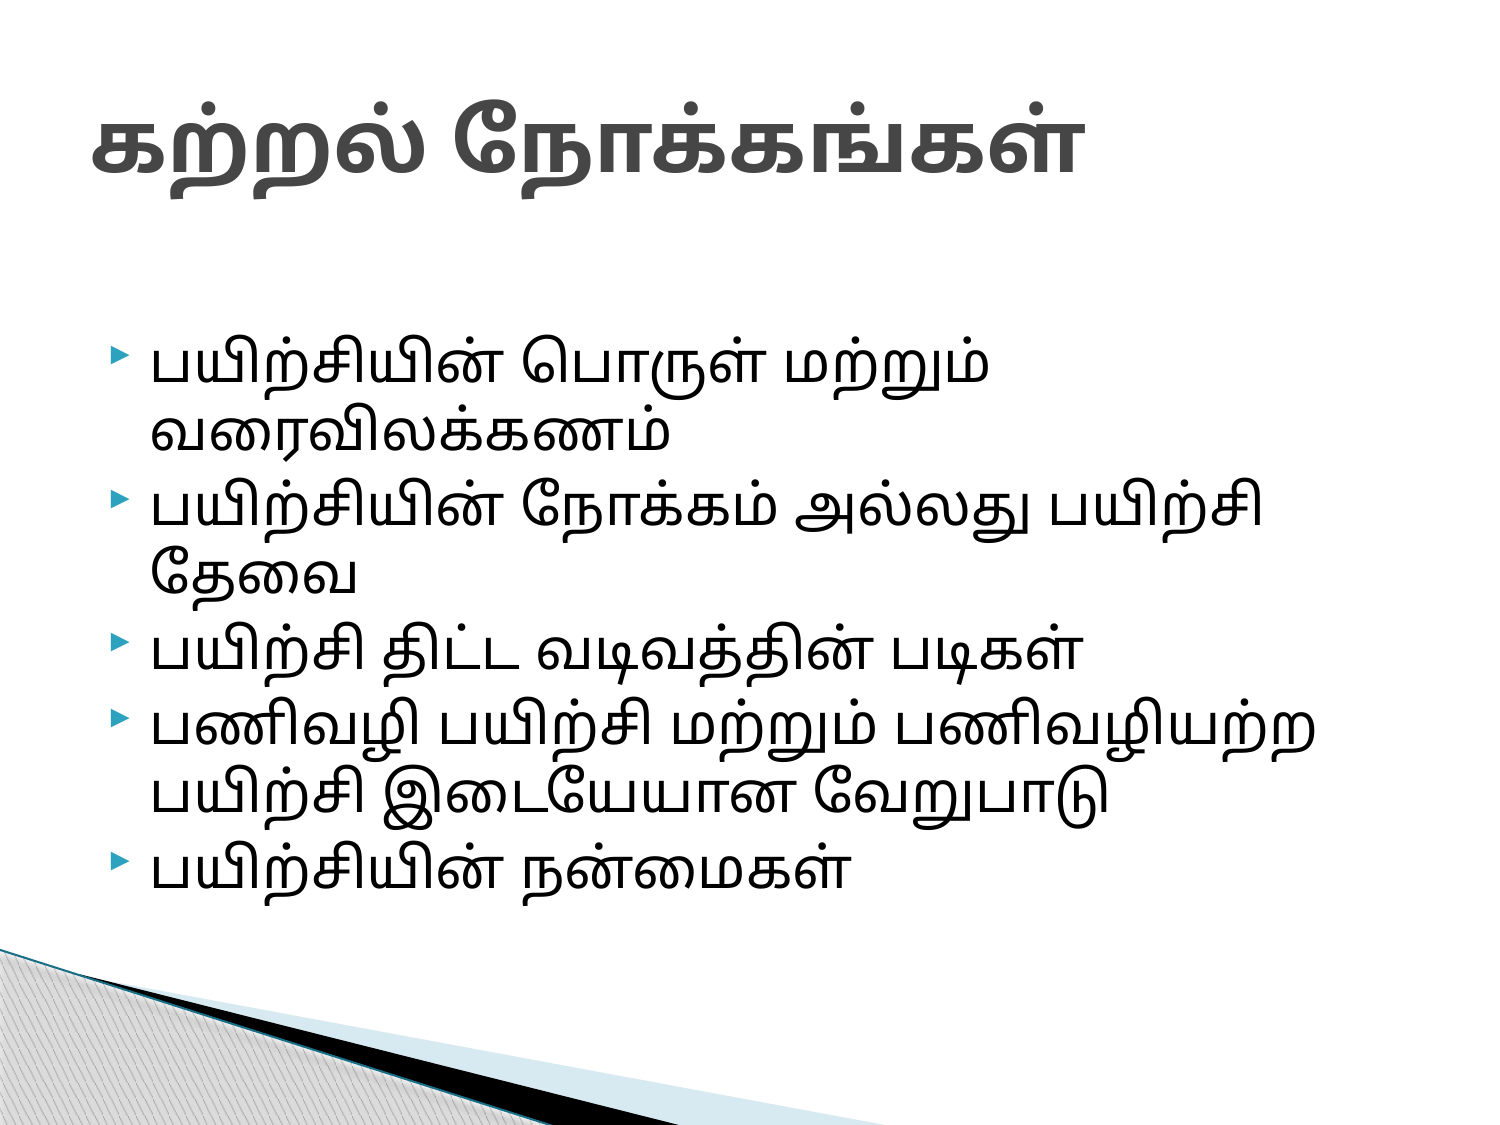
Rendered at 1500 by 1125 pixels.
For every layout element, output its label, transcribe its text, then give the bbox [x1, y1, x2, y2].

list பயிற்சியின் பொருள் மற்றும் வரைவிலக்கணம் பயிற்சியின் நோக்கம் அல்லது பயிற்சி தேவை பயிற்சி திட்ட வடிவத்தின் படிகள் பணிவழி பயிற்சி மற்றும் பணிவழியற்ற பயிற்சி இடையேயான வேறுபாடு பயிற்சியின் நன்மைகள் [75, 243, 1425, 986]
title கற்றல் நோக்கங்கள் [75, 45, 1425, 233]
